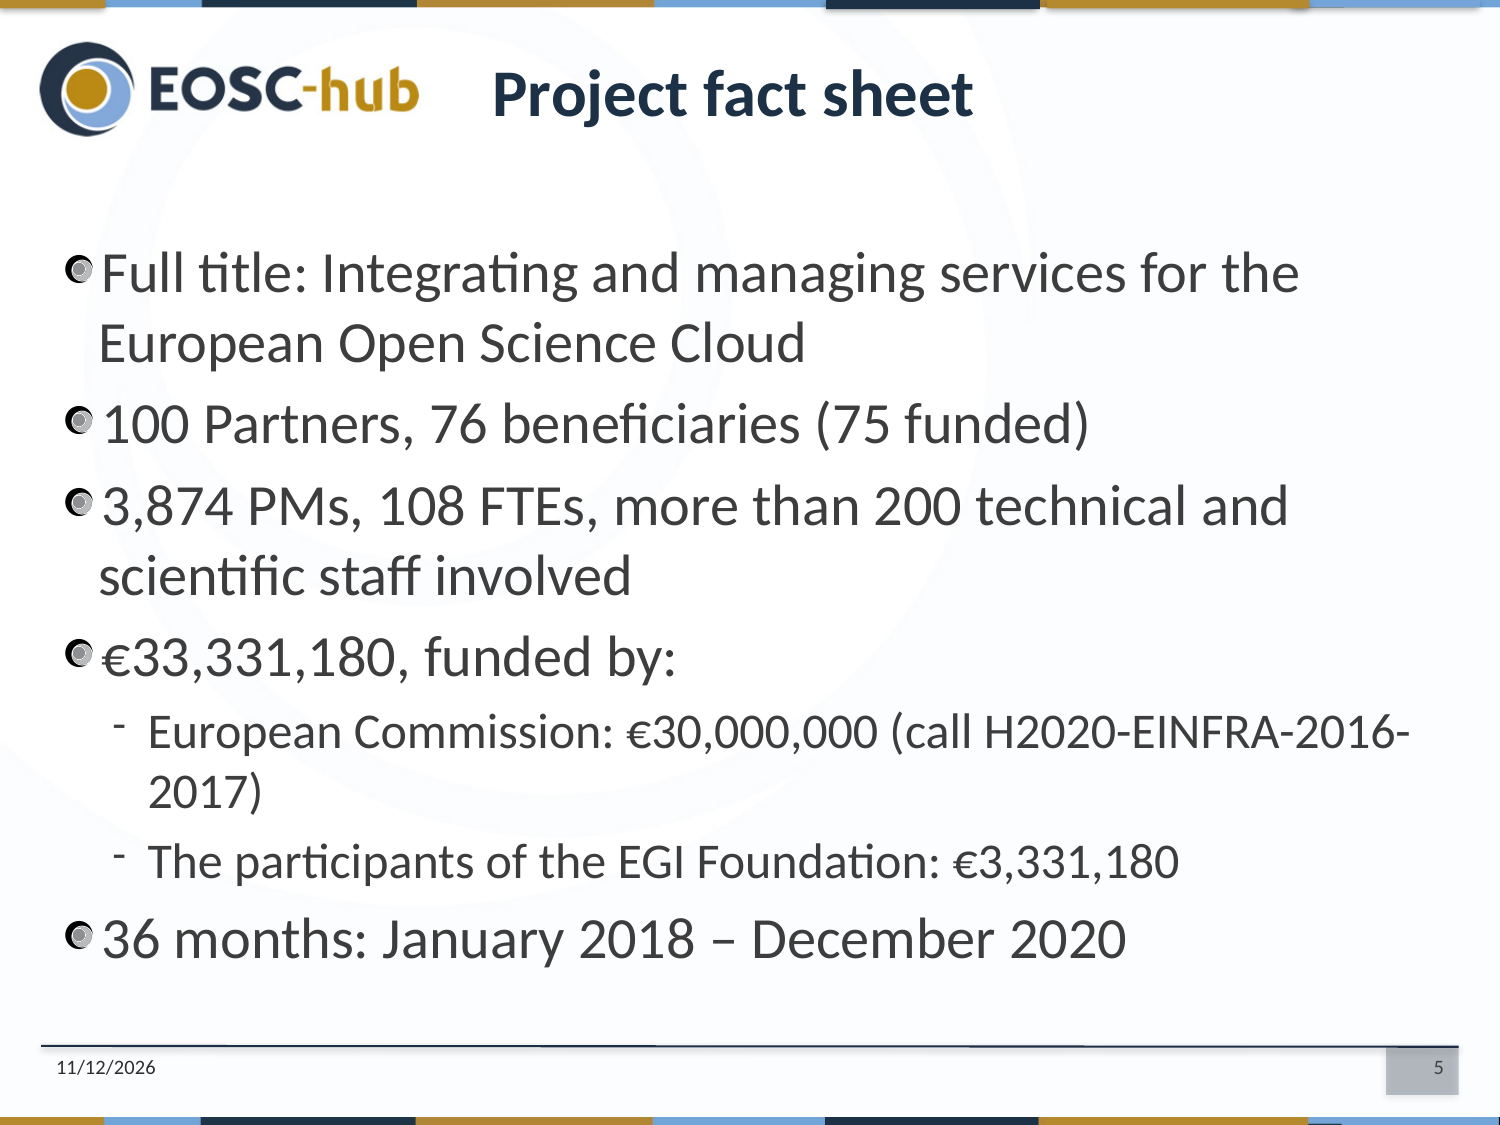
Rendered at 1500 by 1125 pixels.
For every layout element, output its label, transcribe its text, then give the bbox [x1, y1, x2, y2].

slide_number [41, 1046, 392, 1094]
picture [0, 0, 1500, 1125]
list Project fact sheet [477, 42, 1459, 185]
slide_number 5 [1074, 1046, 1459, 1094]
list Full title: Integrating and managing services for the European Open Science Cloud 100 Partners, 76 beneficiaries (75 funded) 3,874 PMs, 108 FTEs, more than 200 technical and scientific staff involved €33,331,180, funded by: European Commission: €30,000,000 (call H2020-EINFRA-2016-2017) The participants of the EGI Foundation: €3,331,180 36 months: January 2018 – December 2020 [41, 226, 1459, 1024]
